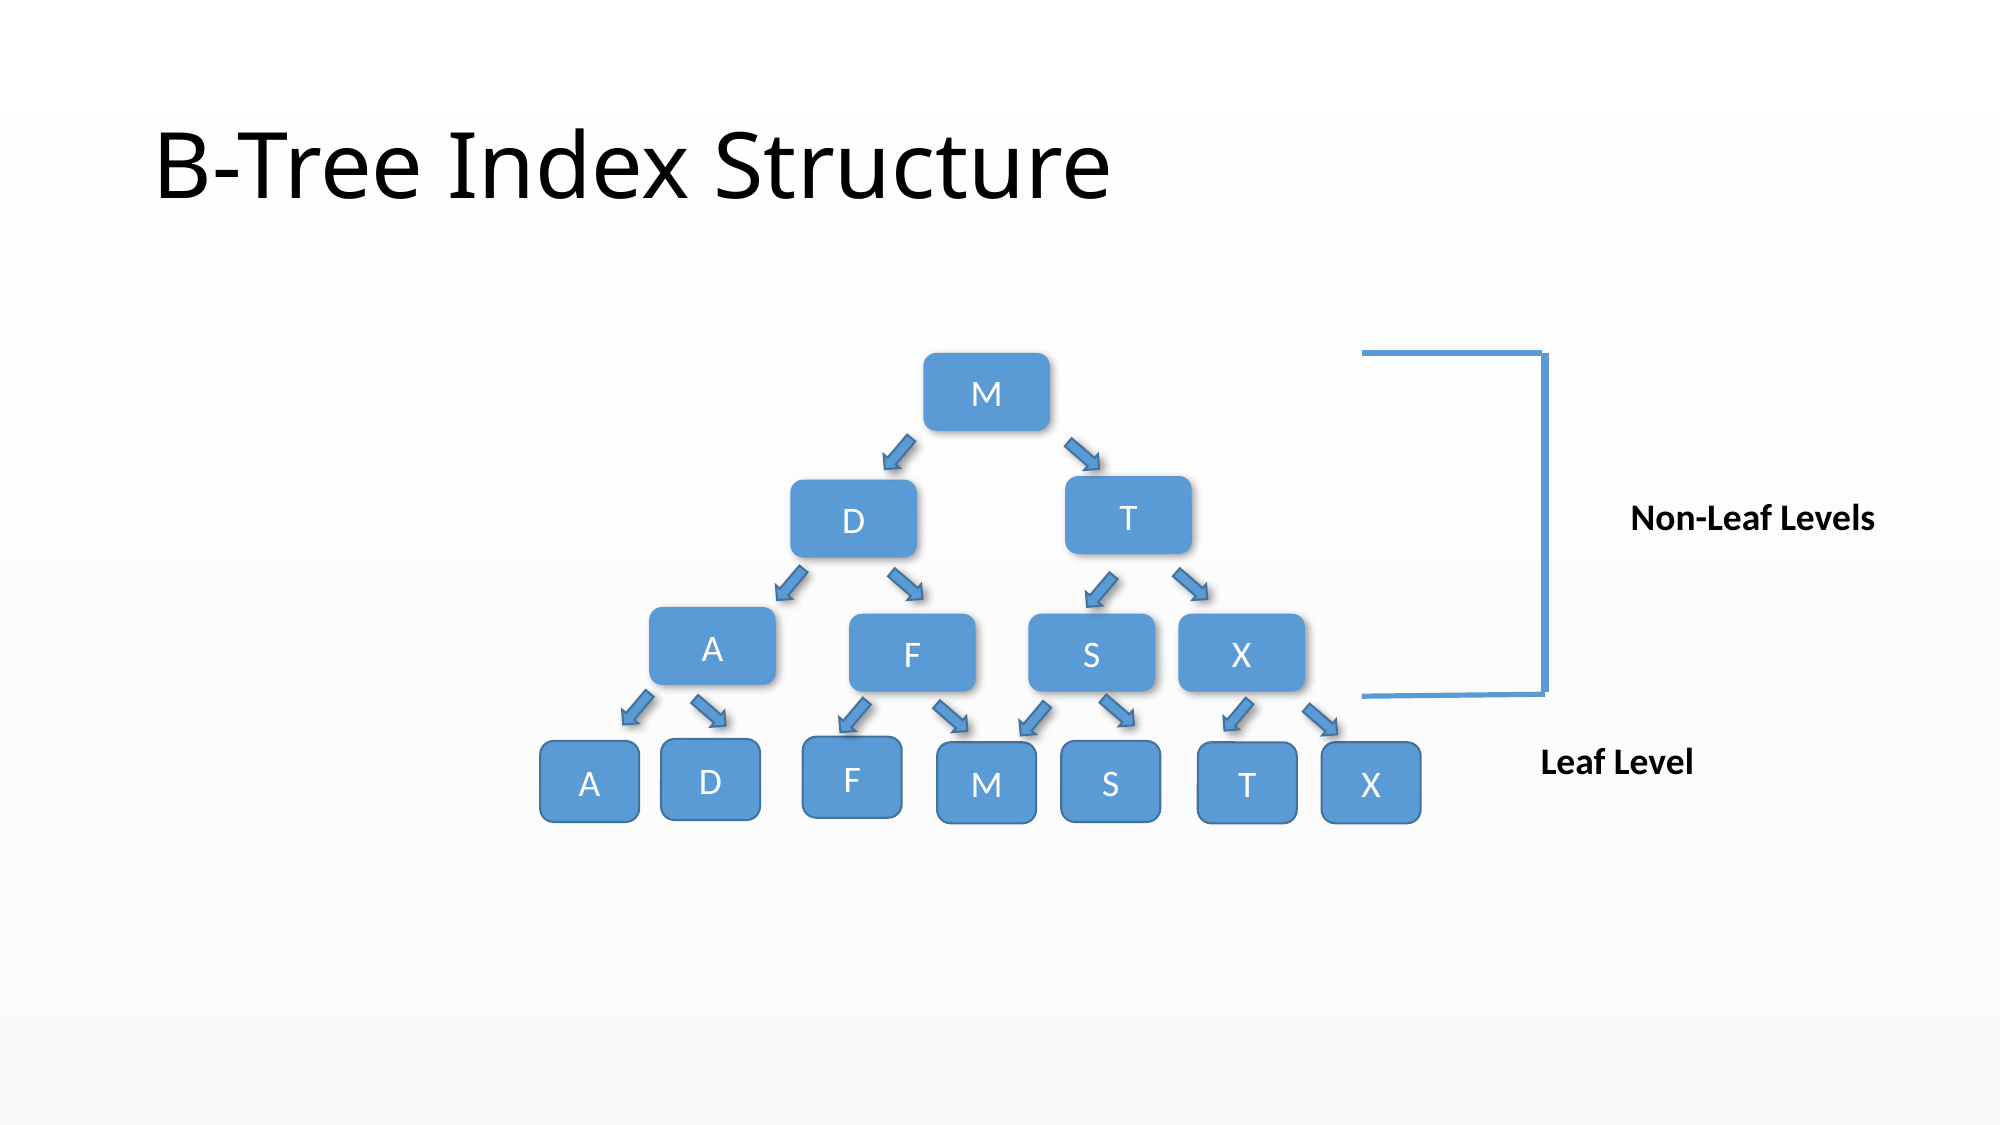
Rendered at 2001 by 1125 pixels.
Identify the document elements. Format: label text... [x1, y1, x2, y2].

text_box Non-Leaf Levels [1615, 485, 1891, 546]
text_box [931, 698, 969, 734]
text_box M [922, 351, 1051, 432]
text_box A [539, 739, 641, 824]
text_box F [848, 612, 977, 693]
text_box F [801, 735, 903, 819]
text_box D [789, 478, 918, 559]
text_box [620, 688, 656, 726]
text_box [886, 566, 924, 602]
text_box [882, 433, 917, 471]
text_box [1063, 436, 1101, 472]
text_box A [648, 605, 777, 687]
text_box [1301, 702, 1339, 737]
text_box [689, 693, 727, 729]
text_box [774, 564, 809, 602]
text_box T [1064, 475, 1193, 556]
text_box T [1196, 741, 1298, 825]
text_box S [1060, 739, 1162, 824]
text_box Leaf Level [1526, 729, 1710, 790]
text_box M [936, 741, 1038, 825]
text_box X [1177, 612, 1307, 693]
text_box [1018, 699, 1053, 737]
text_box [837, 696, 873, 734]
text_box X [1320, 741, 1422, 825]
text_box [1171, 566, 1209, 602]
title B-Tree Index Structure [137, 59, 1863, 278]
text_box D [659, 737, 762, 822]
text_box S [1027, 612, 1157, 693]
text_box [1098, 693, 1135, 728]
text_box [1222, 696, 1255, 732]
text_box [1084, 570, 1120, 608]
